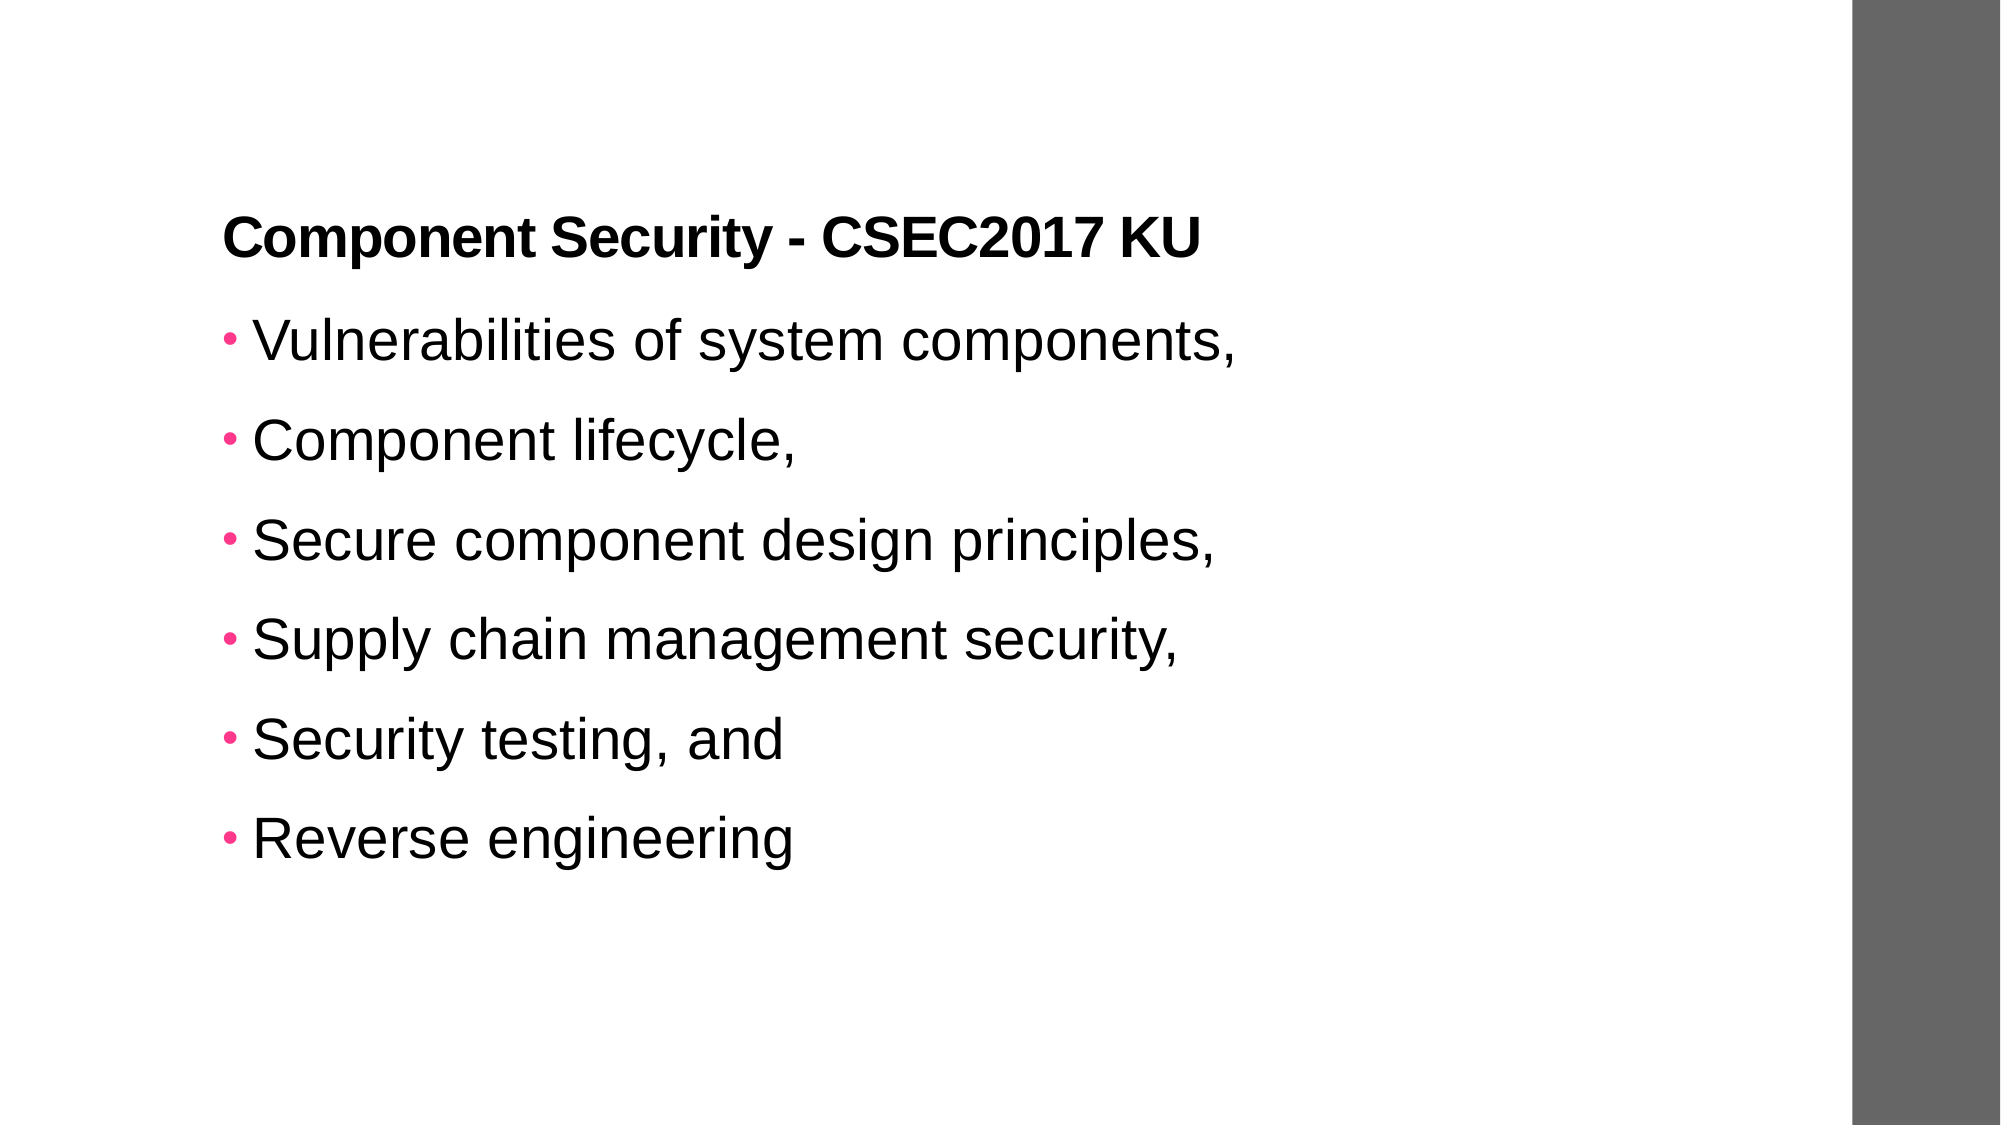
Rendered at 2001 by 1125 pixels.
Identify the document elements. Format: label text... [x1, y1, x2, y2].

title Component Security - CSEC2017 KU [206, 43, 1797, 278]
list Vulnerabilities of system components, Component lifecycle, Secure component design principles, Supply chain management security, Security testing, and Reverse engineering [206, 299, 1617, 1014]
